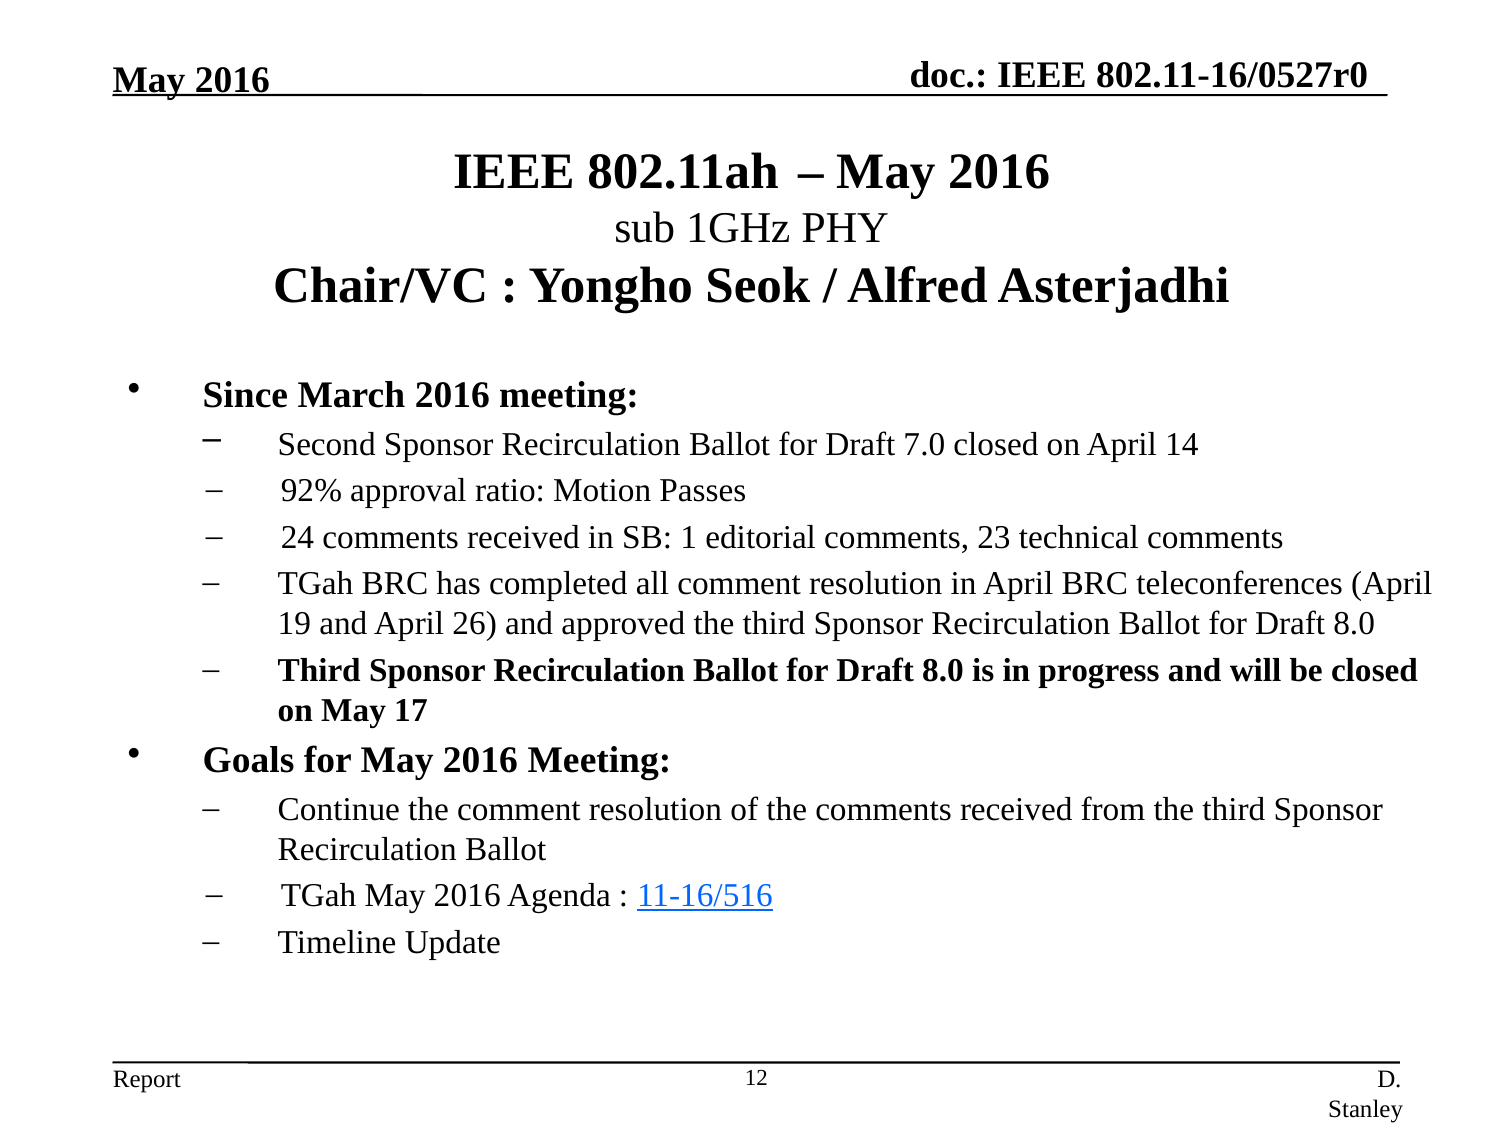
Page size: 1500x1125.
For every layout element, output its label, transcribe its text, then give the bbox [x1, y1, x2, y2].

list Since March 2016 meeting: Second Sponsor Recirculation Ballot for Draft 7.0 closed on April 14 92% approval ratio: Motion Passes 24 comments received in SB: 1 editorial comments, 23 technical comments TGah BRC has completed all comment resolution in April BRC teleconferences (April 19 and April 26) and approved the third Sponsor Recirculation Ballot for Draft 8.0 Third Sponsor Recirculation Ballot for Draft 8.0 is in progress and will be closed on May 17 Goals for May 2016 Meeting: Continue the comment resolution of the comments received from the third Sponsor Recirculation Ballot TGah May 2016 Agenda : 11-16/516 Timeline Update [112, 362, 1463, 1038]
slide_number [112, 54, 333, 100]
slide_number 12 [712, 1062, 800, 1093]
title IEEE 802.11ah – May 2016 sub 1GHz PHY Chair/VC : Yongho Seok / Alfred Asterjadhi [114, 137, 1390, 313]
footer D. Stanley, HP Enterprise [1325, 1062, 1402, 1093]
